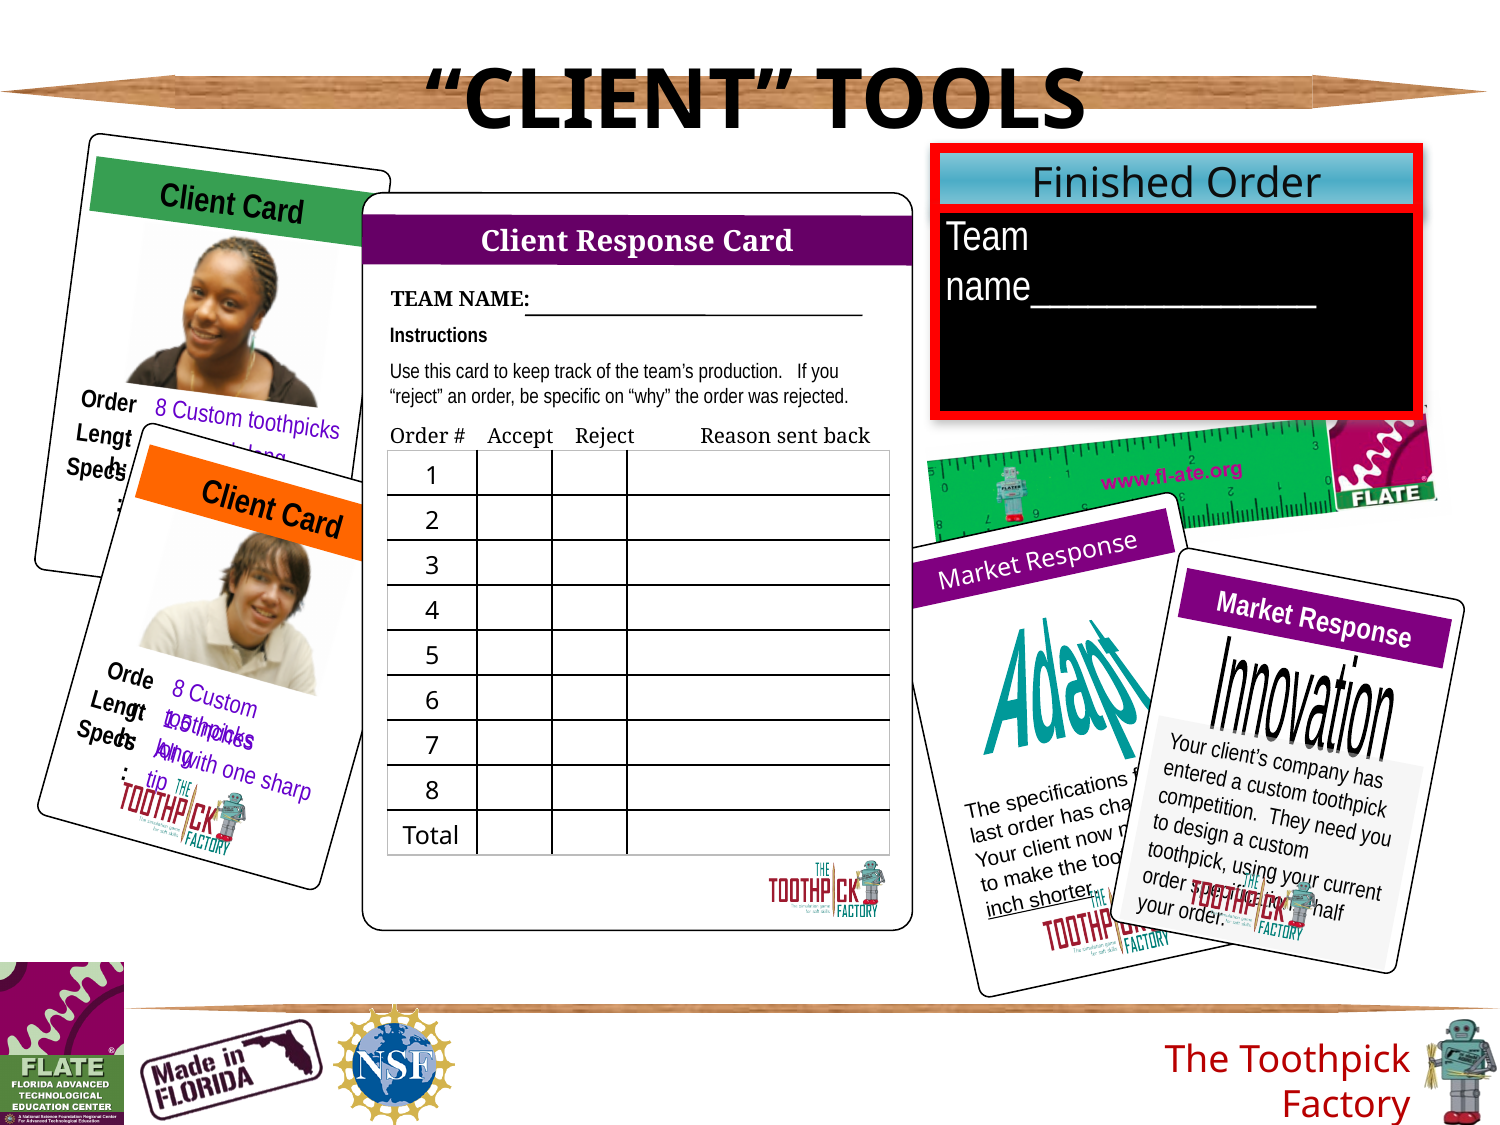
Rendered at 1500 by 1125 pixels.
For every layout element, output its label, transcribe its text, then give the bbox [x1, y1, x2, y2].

picture [1424, 1015, 1500, 1125]
picture [1052, 976, 1110, 988]
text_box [1141, 570, 1433, 952]
picture [938, 391, 1451, 544]
picture [206, 867, 236, 875]
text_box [60, 150, 365, 591]
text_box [361, 192, 938, 932]
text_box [930, 147, 1419, 416]
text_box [83, 452, 356, 867]
picture [1288, 74, 1488, 109]
list “CLIENT” TOOLS [225, 0, 1288, 123]
picture [0, 74, 225, 109]
picture [0, 962, 1500, 1125]
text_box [900, 516, 1232, 976]
picture [1278, 952, 1310, 958]
